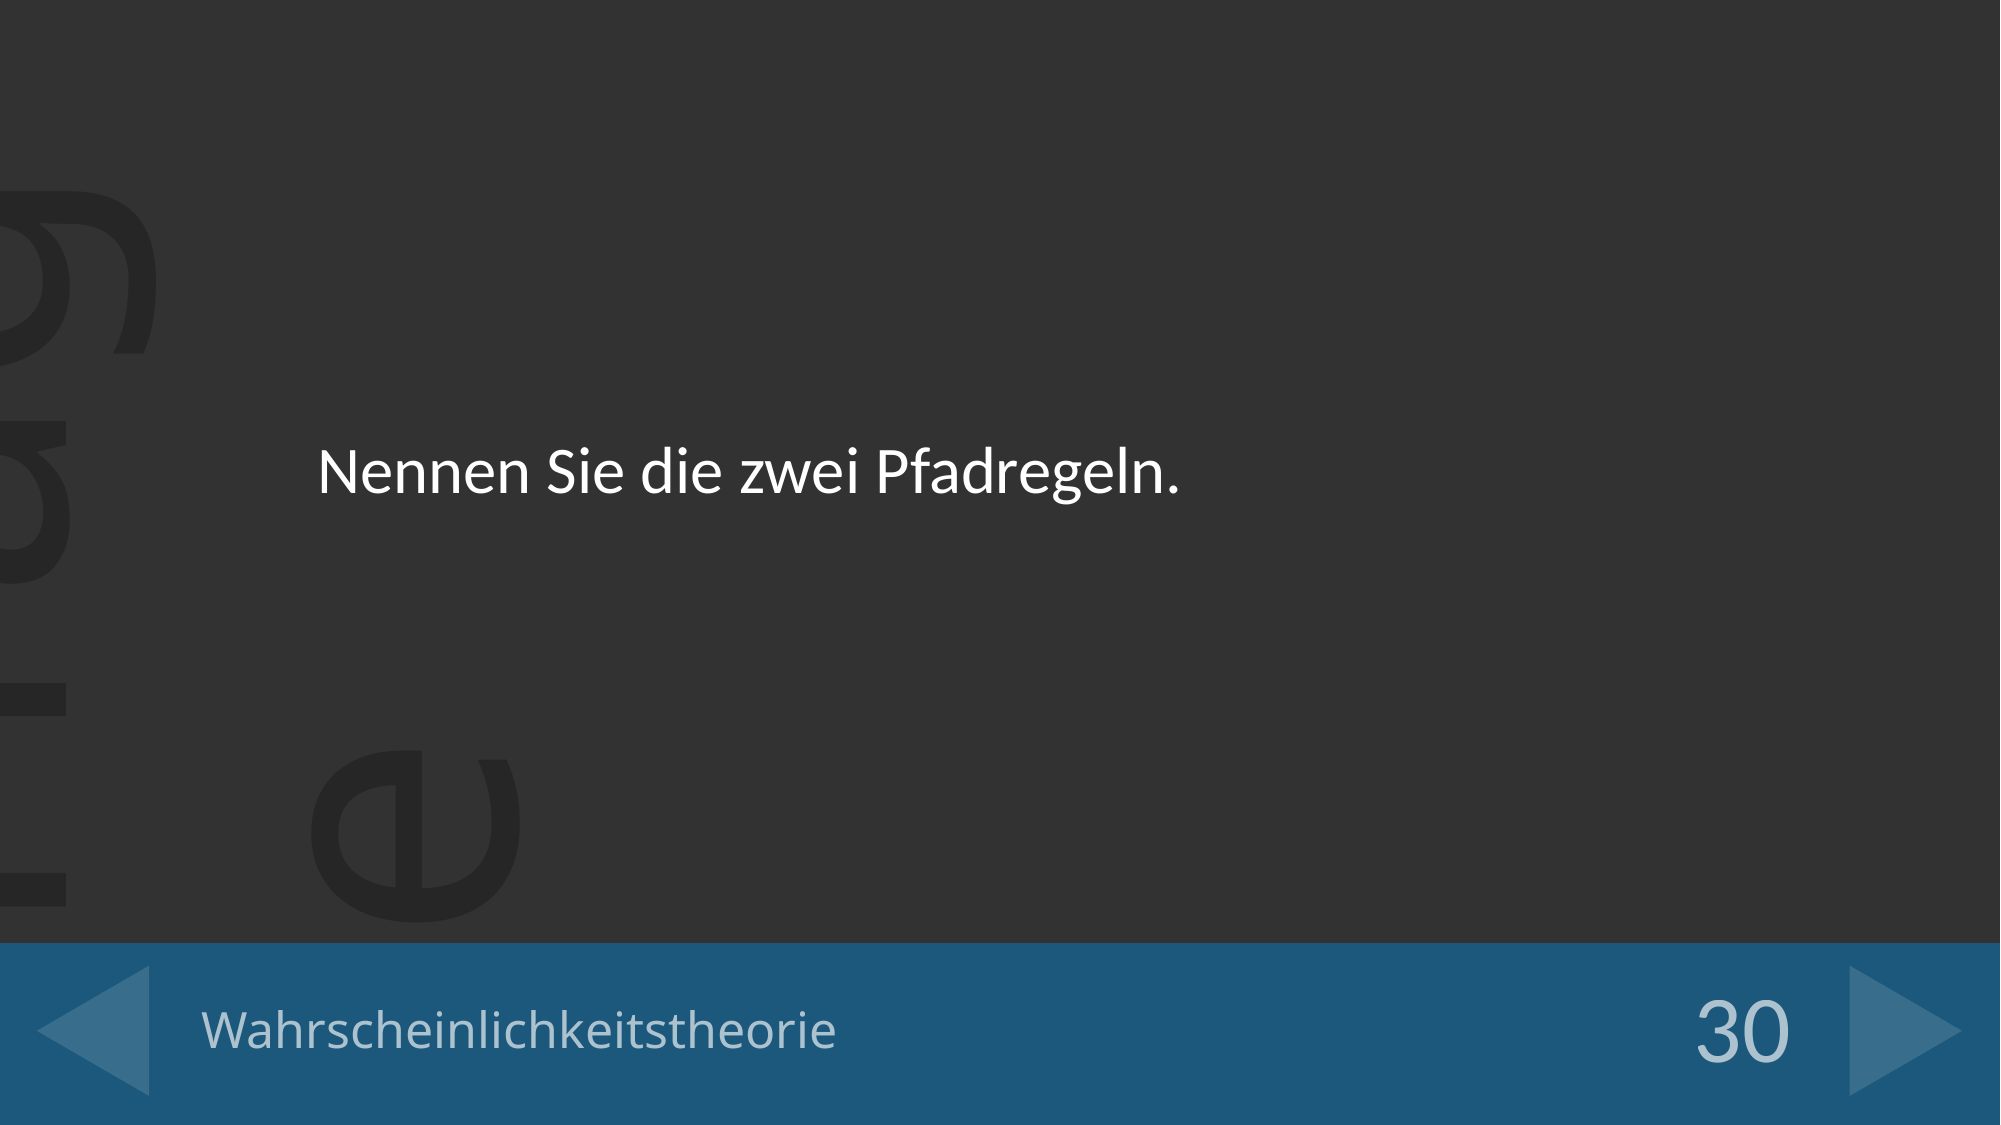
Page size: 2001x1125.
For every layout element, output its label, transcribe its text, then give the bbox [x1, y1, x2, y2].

title Wahrscheinlichkeitstheorie [185, 967, 1494, 1097]
list 30 [1494, 967, 1806, 1097]
list Nennen Sie die zwei Pfadregeln. [302, 307, 1760, 636]
